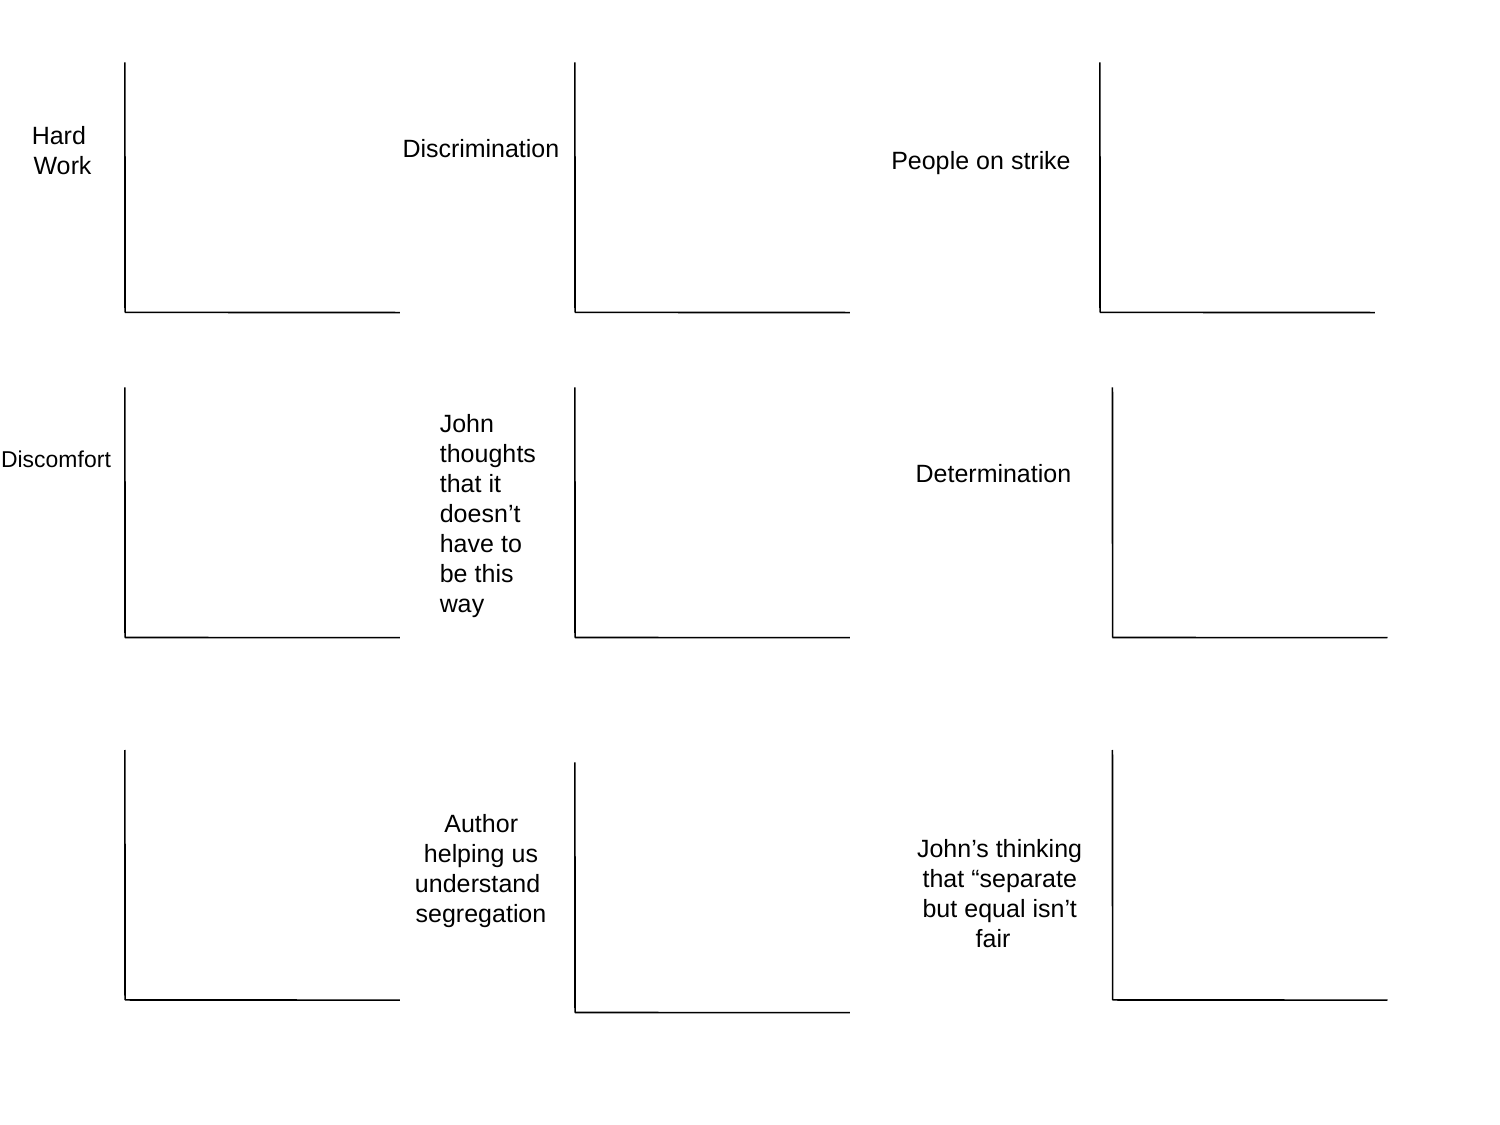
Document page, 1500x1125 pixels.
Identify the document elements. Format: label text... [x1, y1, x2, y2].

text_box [574, 387, 851, 638]
text_box Discomfort [0, 437, 119, 480]
text_box John’s thinking that “separate but equal isn’t fair [887, 824, 1107, 960]
text_box Discrimination [404, 125, 569, 170]
text_box Author helping us understand segregation [404, 799, 569, 935]
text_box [1099, 62, 1376, 313]
text_box Hard Work [0, 112, 119, 188]
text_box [1112, 387, 1388, 638]
text_box People on strike [874, 137, 1088, 183]
text_box John thoughts that it doesn’t have to be this way [424, 399, 563, 625]
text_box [574, 762, 851, 1013]
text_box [574, 62, 851, 313]
text_box Determination [887, 450, 1100, 495]
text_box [124, 62, 401, 313]
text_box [124, 749, 401, 1001]
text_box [1112, 749, 1388, 1001]
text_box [124, 387, 401, 638]
